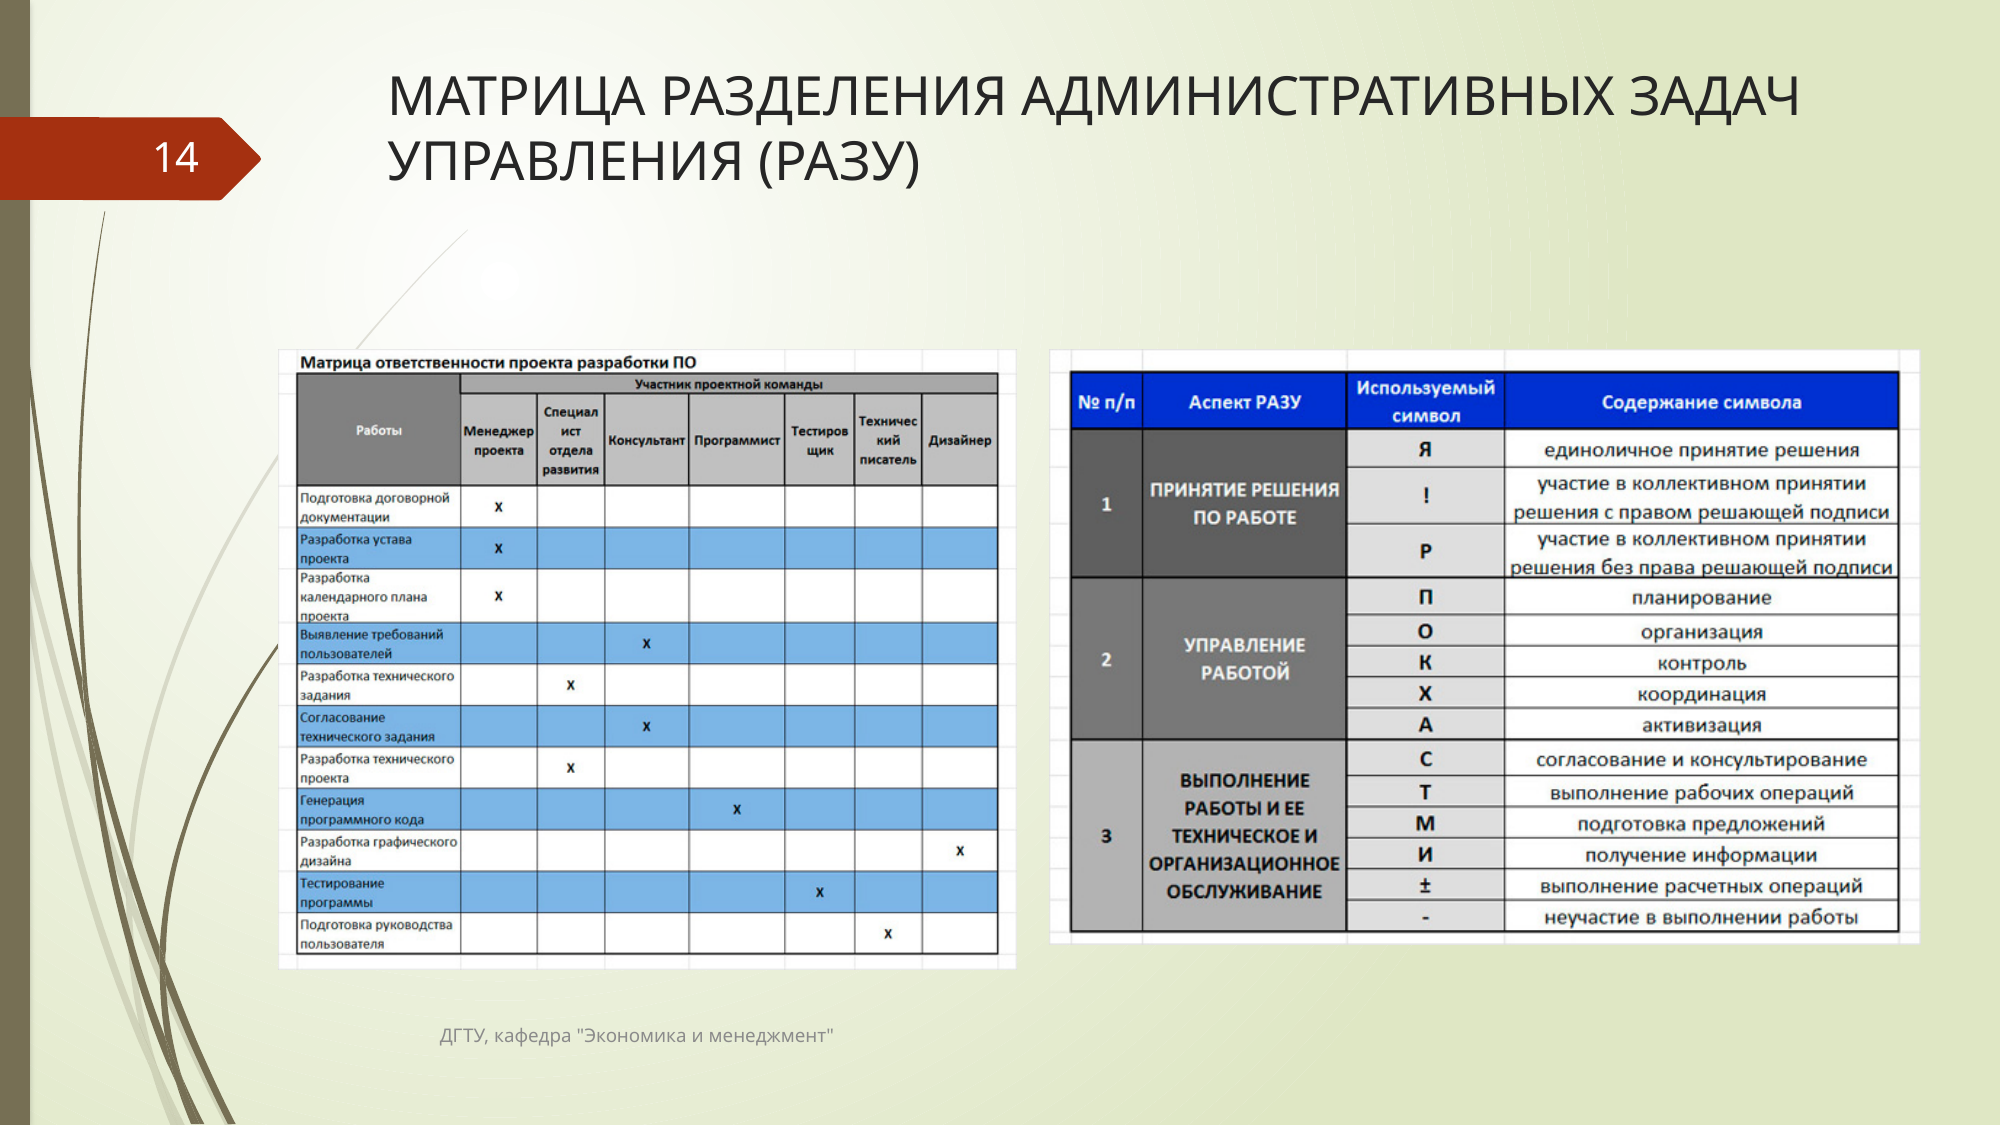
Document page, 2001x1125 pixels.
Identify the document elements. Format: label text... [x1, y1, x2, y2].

footer ДГТУ, кафедра "Экономика и менеджмент" [424, 1006, 1675, 1067]
title МАТРИЦА РАЗДЕЛЕНИЯ АДМИНИСТРАТИВНЫХ ЗАДАЧ УПРАВЛЕНИЯ (РАЗУ) [372, 54, 1835, 265]
picture [1049, 349, 1921, 945]
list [278, 349, 1017, 970]
slide_number 14 [87, 129, 216, 190]
